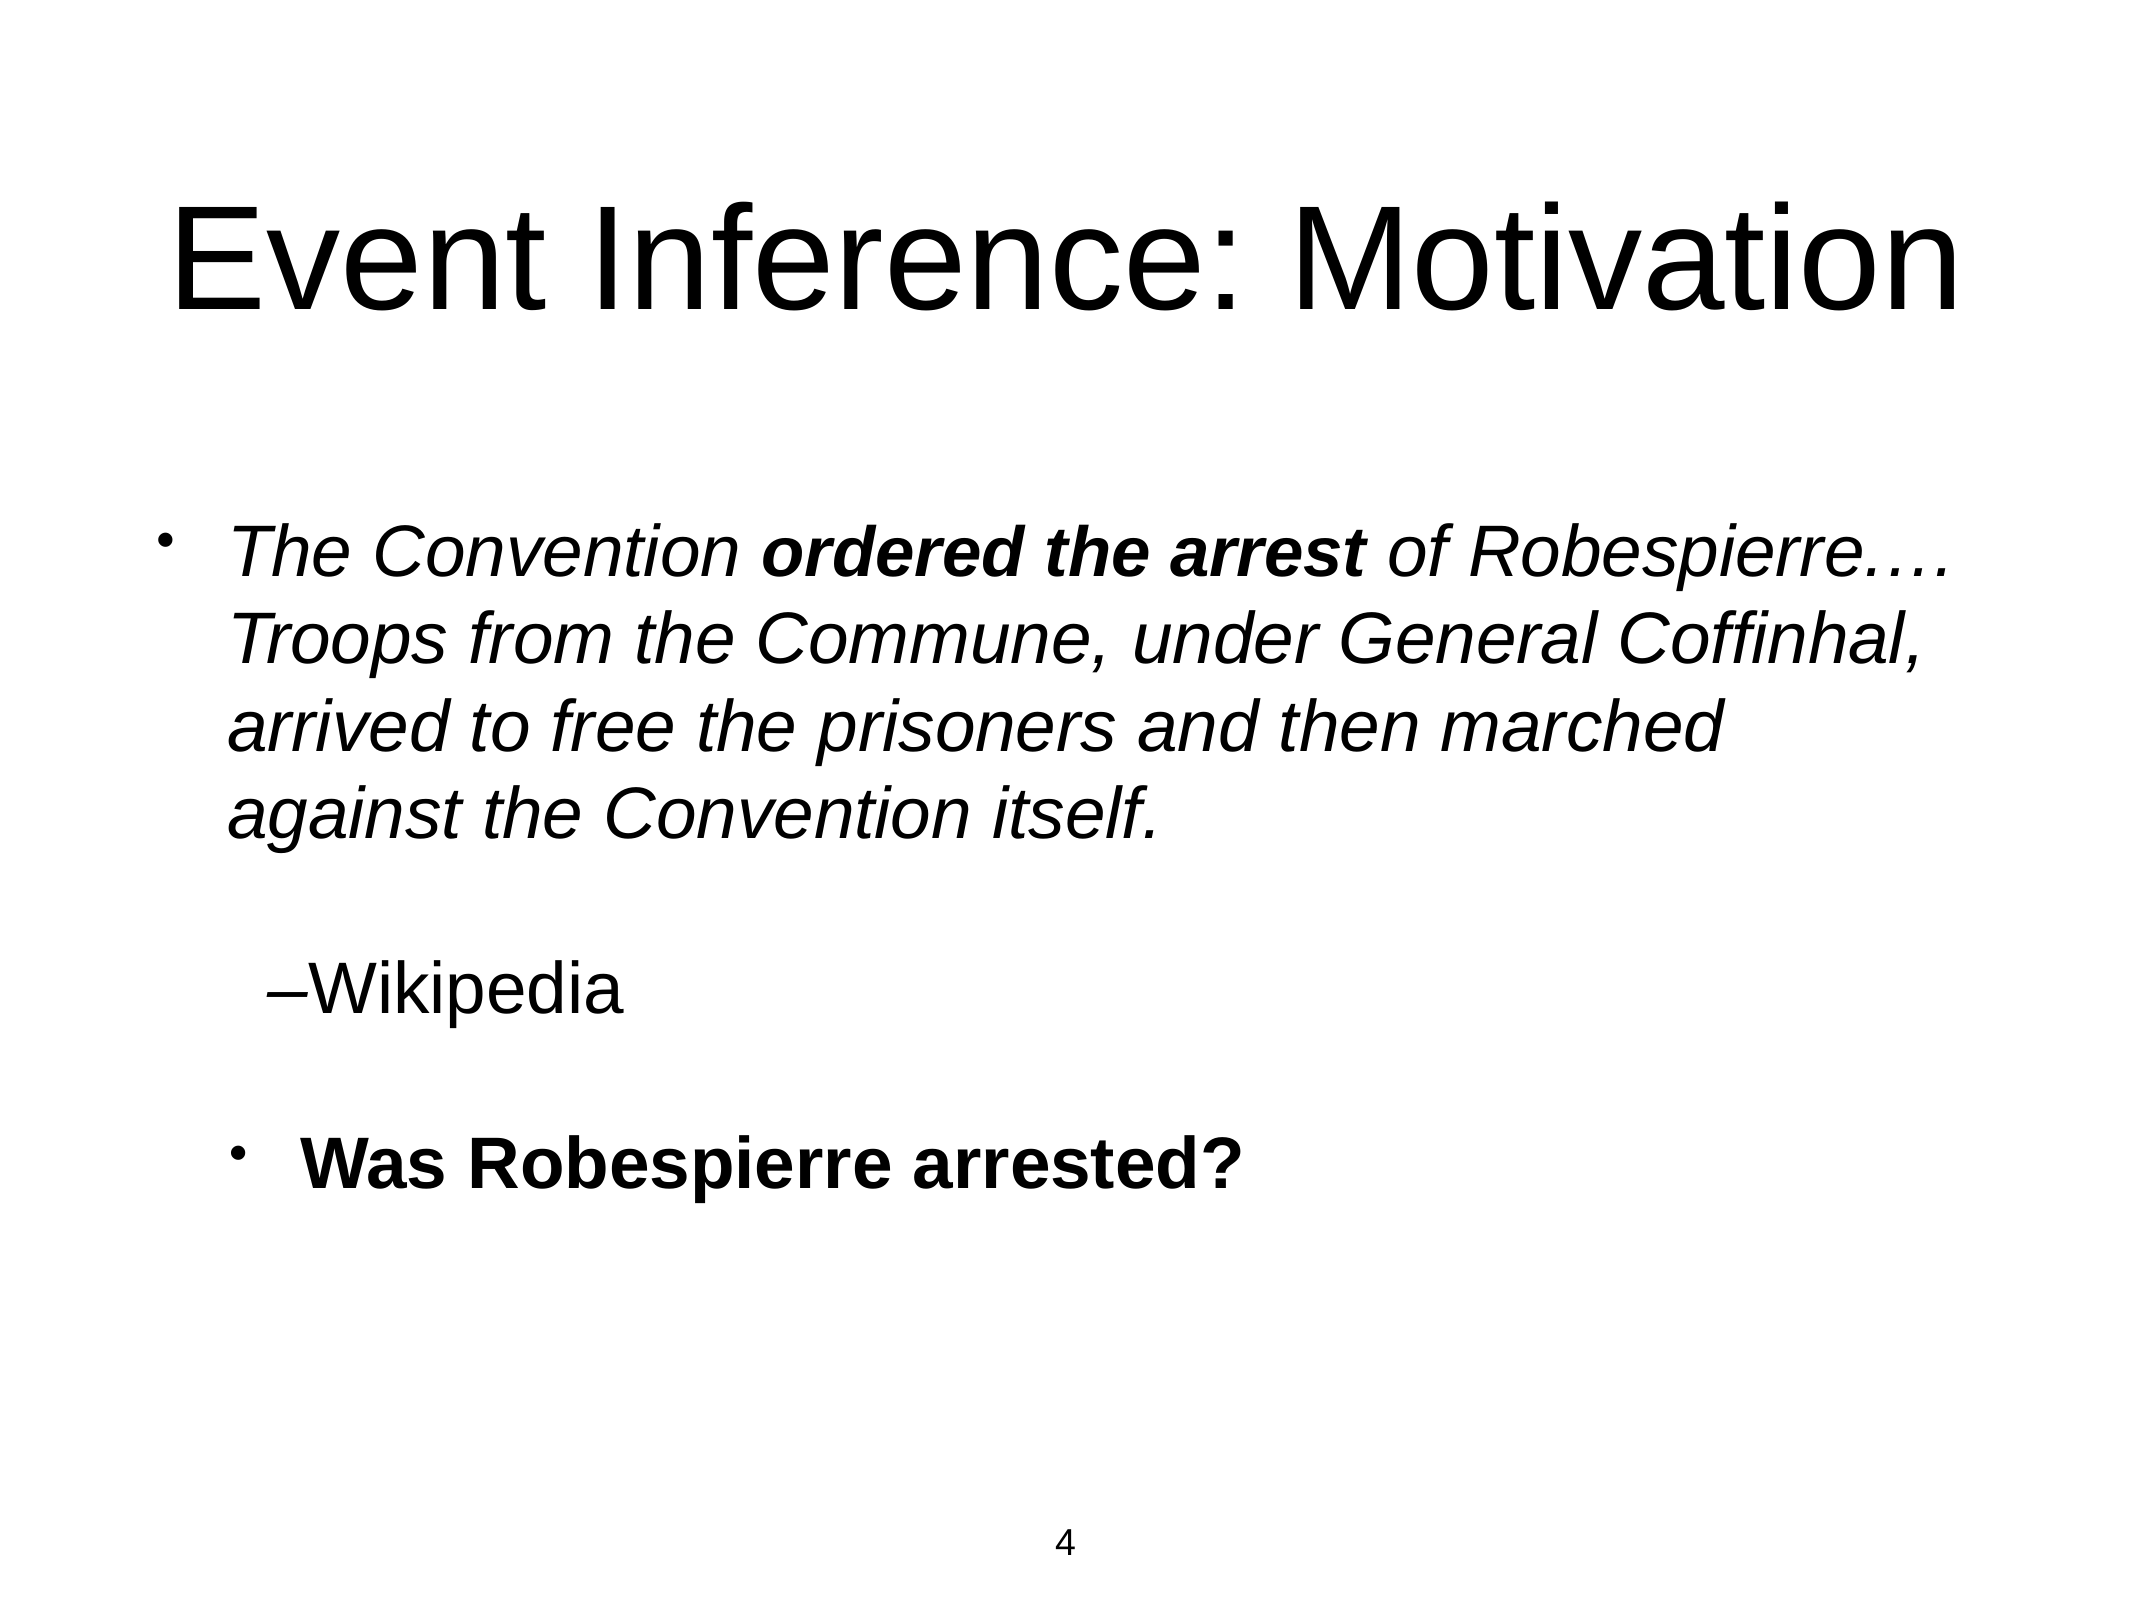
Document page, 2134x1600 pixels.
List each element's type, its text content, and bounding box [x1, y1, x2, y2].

slide_number 4 [1045, 1517, 1086, 1581]
list The Convention ordered the arrest of Robespierre.… Troops from the Commune, under General Coffinhal, arrived to free the prisoners and then marched against the Convention itself. –Wikipedia Was Robespierre arrested? [155, 424, 1978, 1457]
title Event Inference: Motivation [155, 72, 1978, 424]
